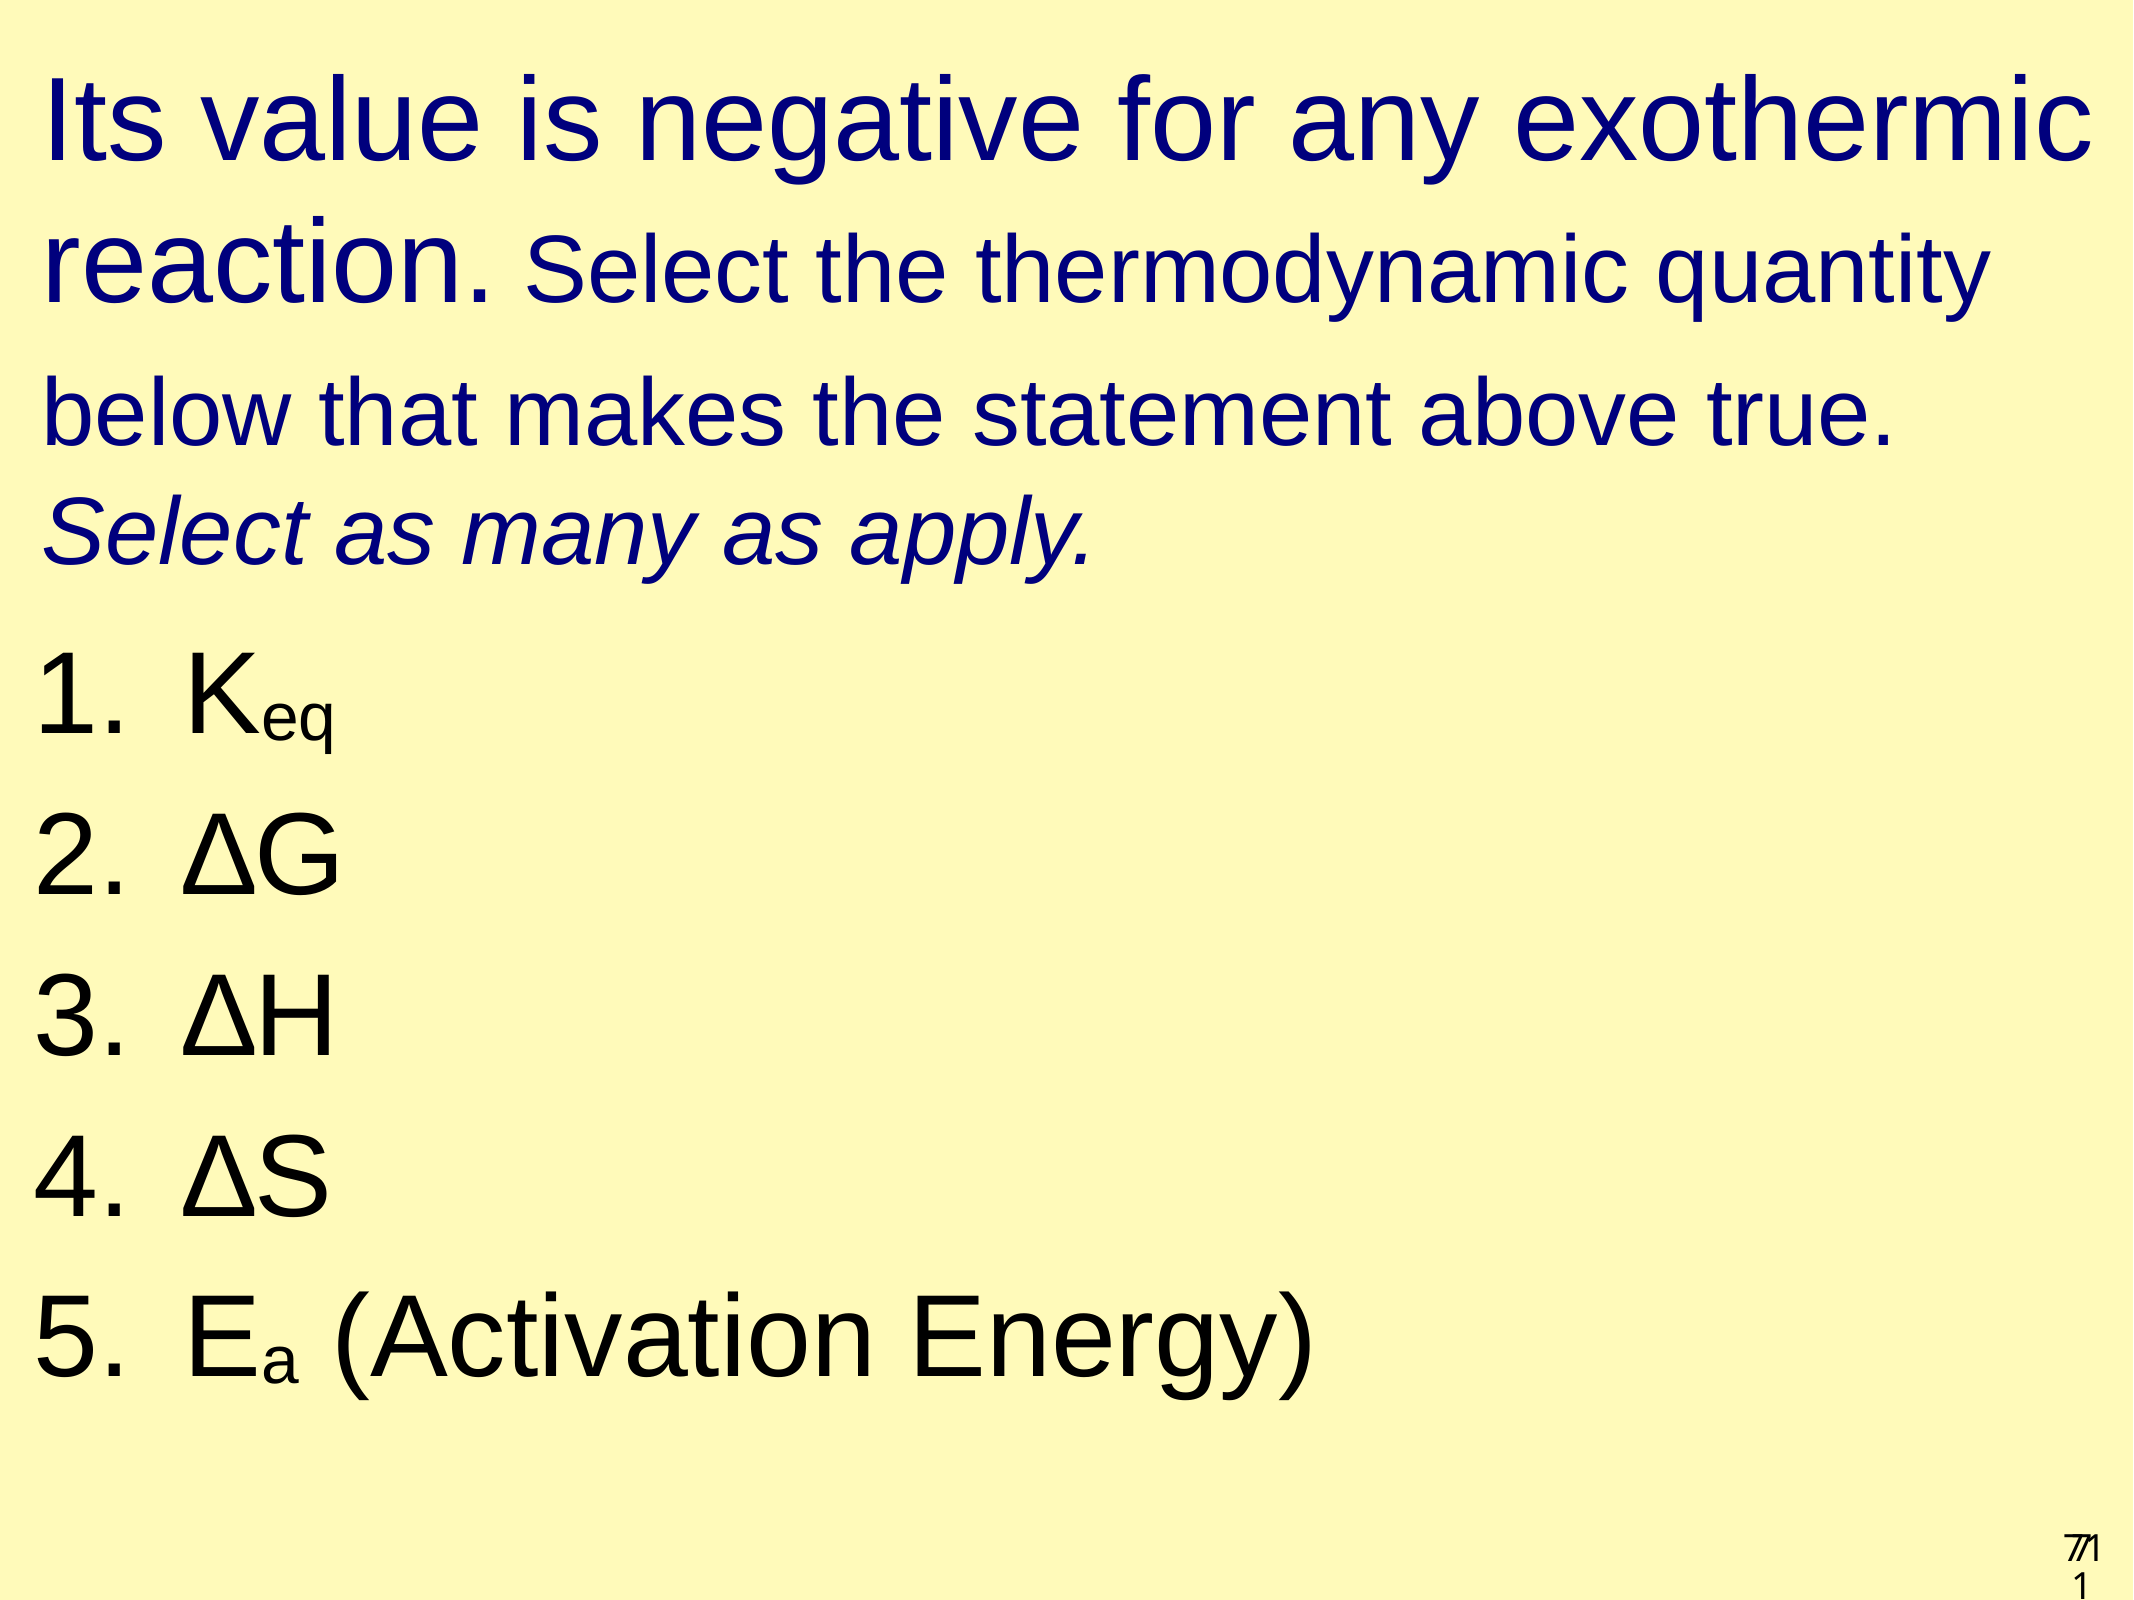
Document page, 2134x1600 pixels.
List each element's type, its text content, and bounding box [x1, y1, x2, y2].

text_box 71 [2056, 1516, 2113, 1578]
title Its value is negative for any exothermic reaction. Select the thermodynamic quantity below that makes the statement above true. Select as many as apply. [41, 41, 2124, 618]
list Keq ∆G ∆H ∆S Ea (Activation Energy) [32, 616, 2116, 1578]
